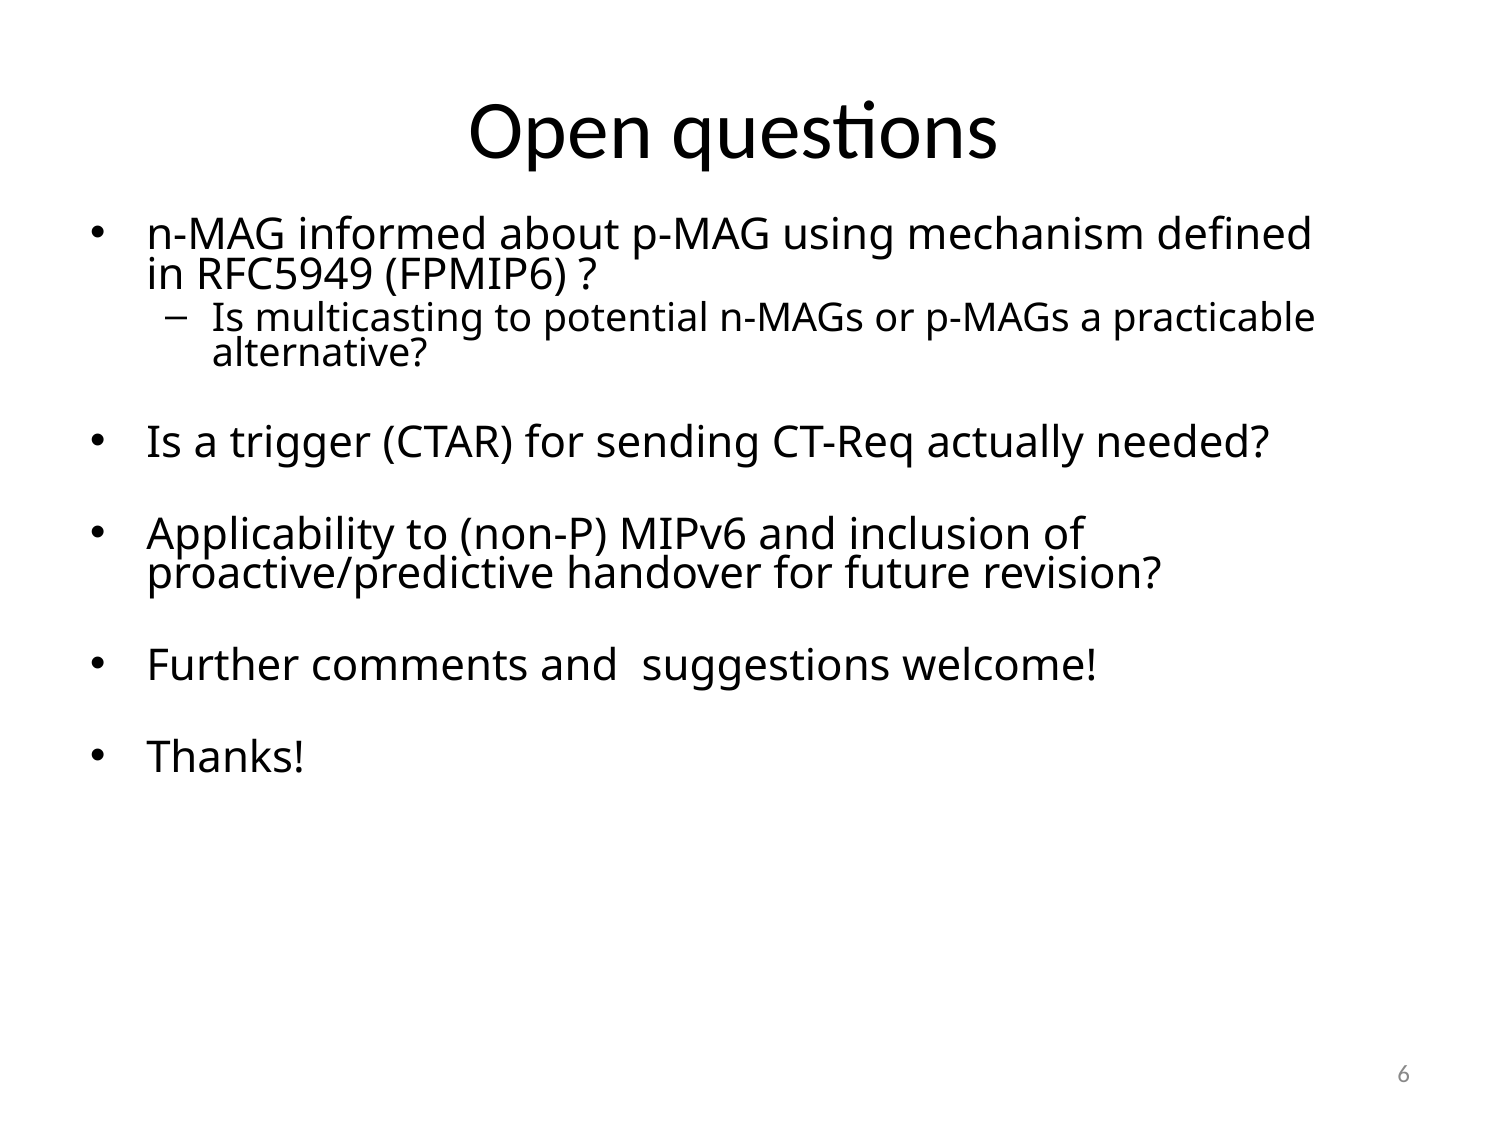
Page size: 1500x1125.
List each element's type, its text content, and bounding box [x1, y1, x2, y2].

list n-MAG informed about p-MAG using mechanism defined in RFC5949 (FPMIP6) ? Is multicasting to potential n-MAGs or p-MAGs a practicable alternative? Is a trigger (CTAR) for sending CT-Req actually needed? Applicability to (non-P) MIPv6 and inclusion of proactive/predictive handover for future revision? Further comments and suggestions welcome! Thanks! [74, 210, 1377, 1006]
title Open questions [29, 30, 1477, 221]
slide_number 6 [1074, 1042, 1425, 1103]
